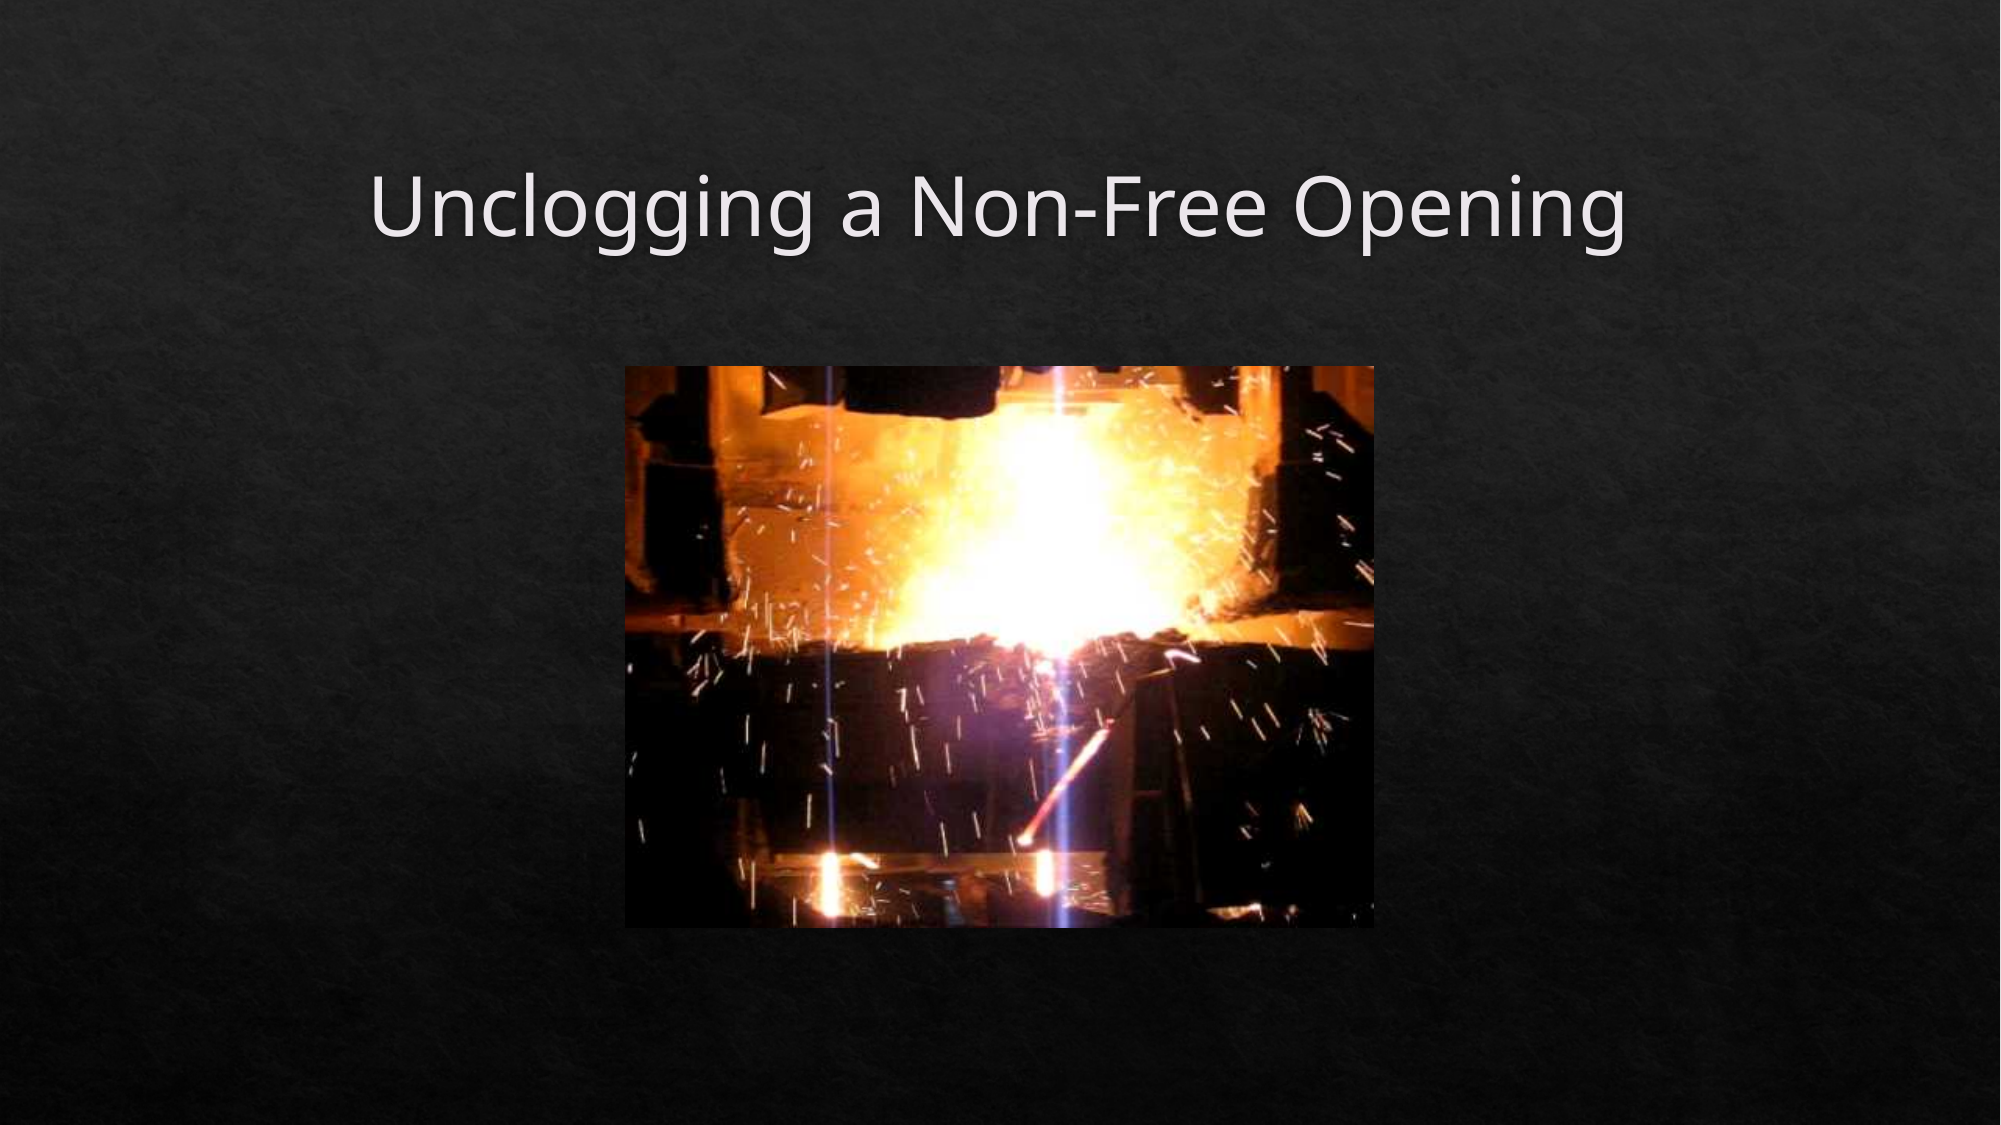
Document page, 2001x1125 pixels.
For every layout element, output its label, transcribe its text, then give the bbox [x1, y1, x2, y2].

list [623, 365, 1375, 929]
title Unclogging a Non-Free Opening [149, 99, 1849, 307]
